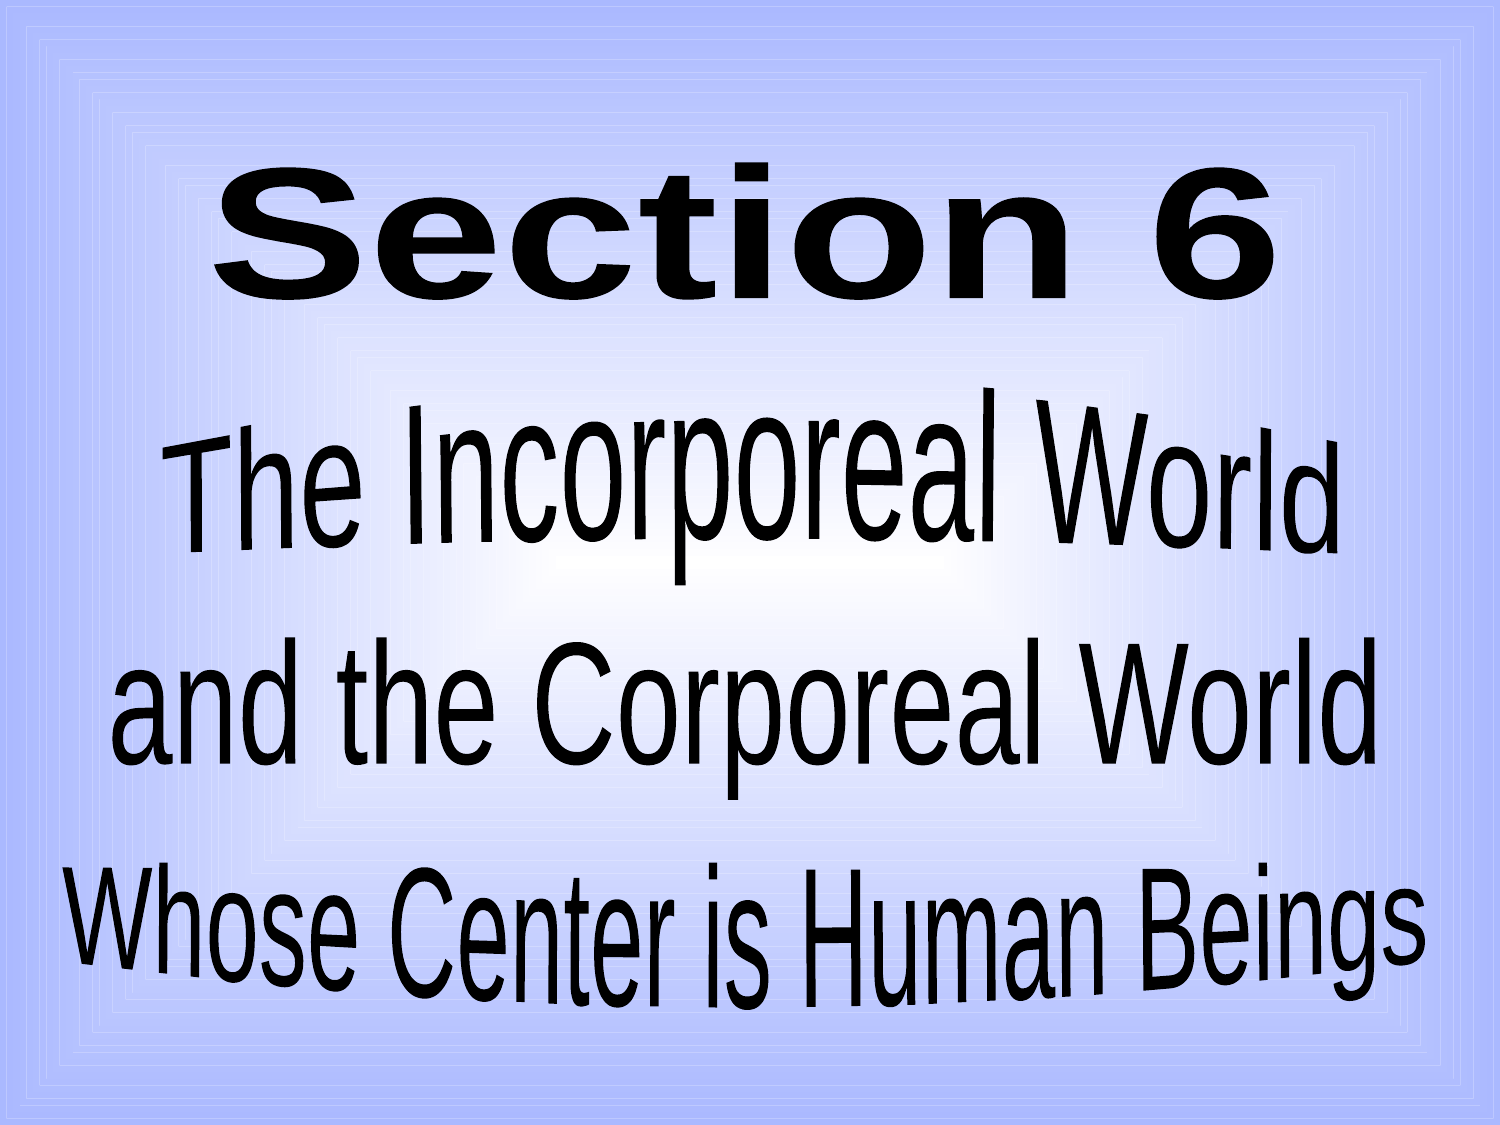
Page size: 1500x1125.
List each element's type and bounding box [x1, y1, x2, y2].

text_box [1401, 920, 1424, 965]
text_box [63, 868, 99, 964]
text_box [1401, 889, 1423, 907]
